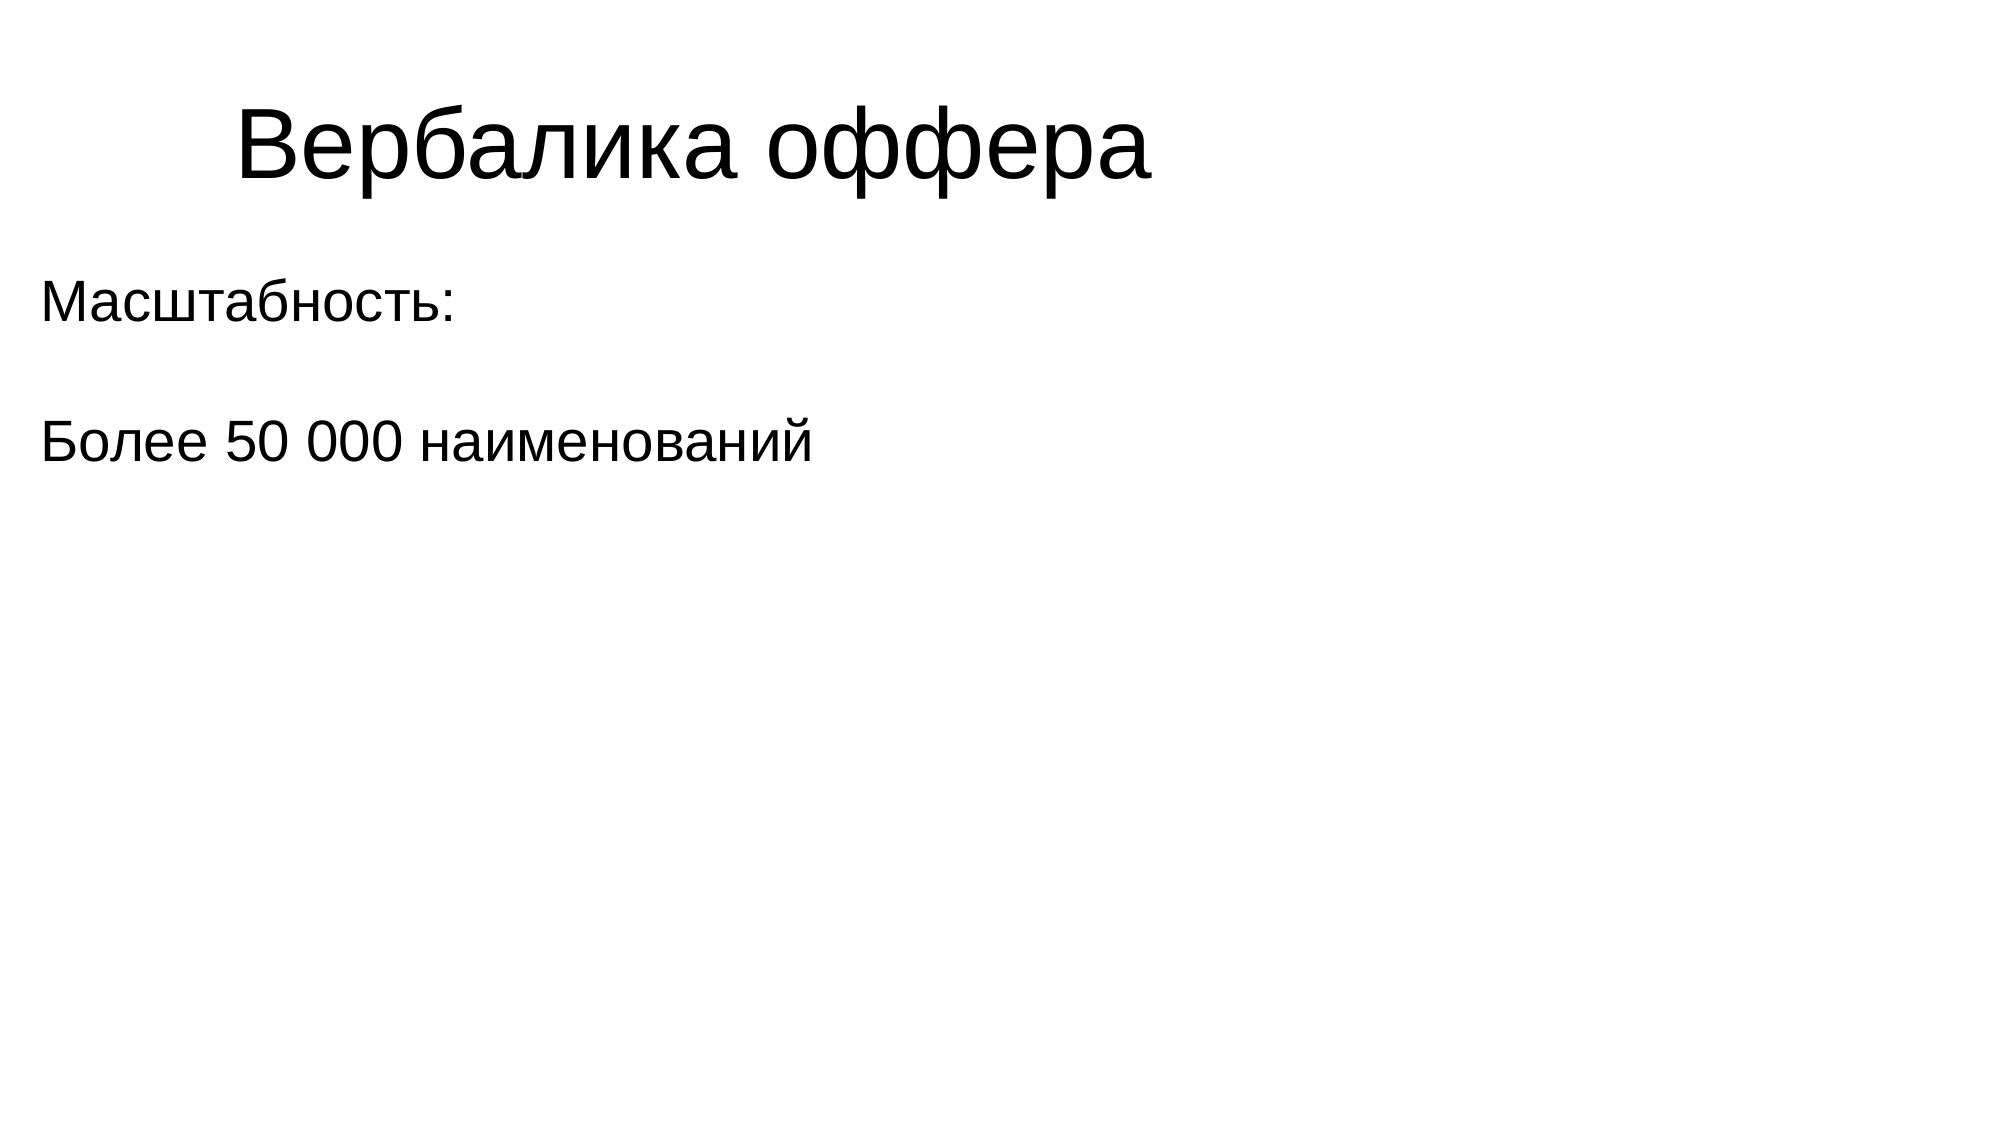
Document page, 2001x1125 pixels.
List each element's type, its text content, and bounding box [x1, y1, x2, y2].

subtitle Масштабность: Более 50 000 наименований [40, 263, 1900, 1044]
title Вербалика оффера [234, 62, 1735, 216]
